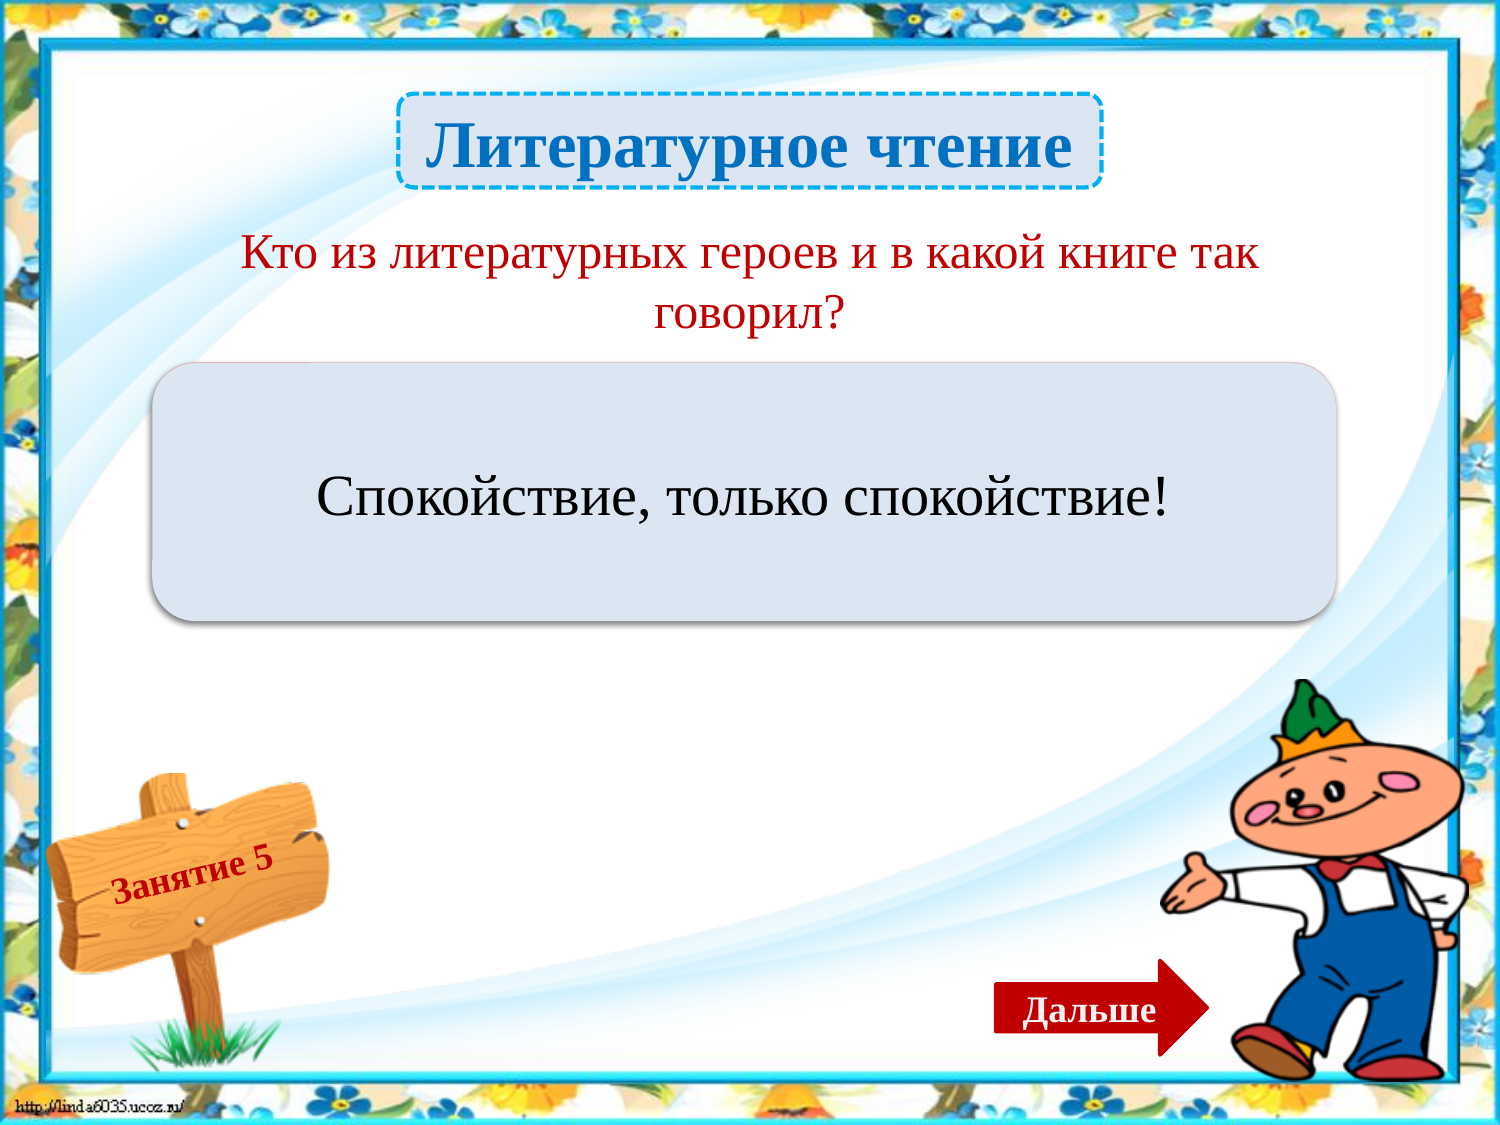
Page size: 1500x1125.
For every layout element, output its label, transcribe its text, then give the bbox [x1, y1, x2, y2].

text_box [150, 361, 1338, 624]
picture [47, 773, 341, 1078]
picture [203, 41, 222, 46]
text_box Литературное чтение [396, 91, 1104, 190]
picture [0, 0, 1500, 1125]
text_box Дальше [993, 958, 1210, 1057]
text_box Кто из литературных героев и в какой книге так говорил? [163, 210, 1336, 346]
picture [1226, 41, 1298, 46]
